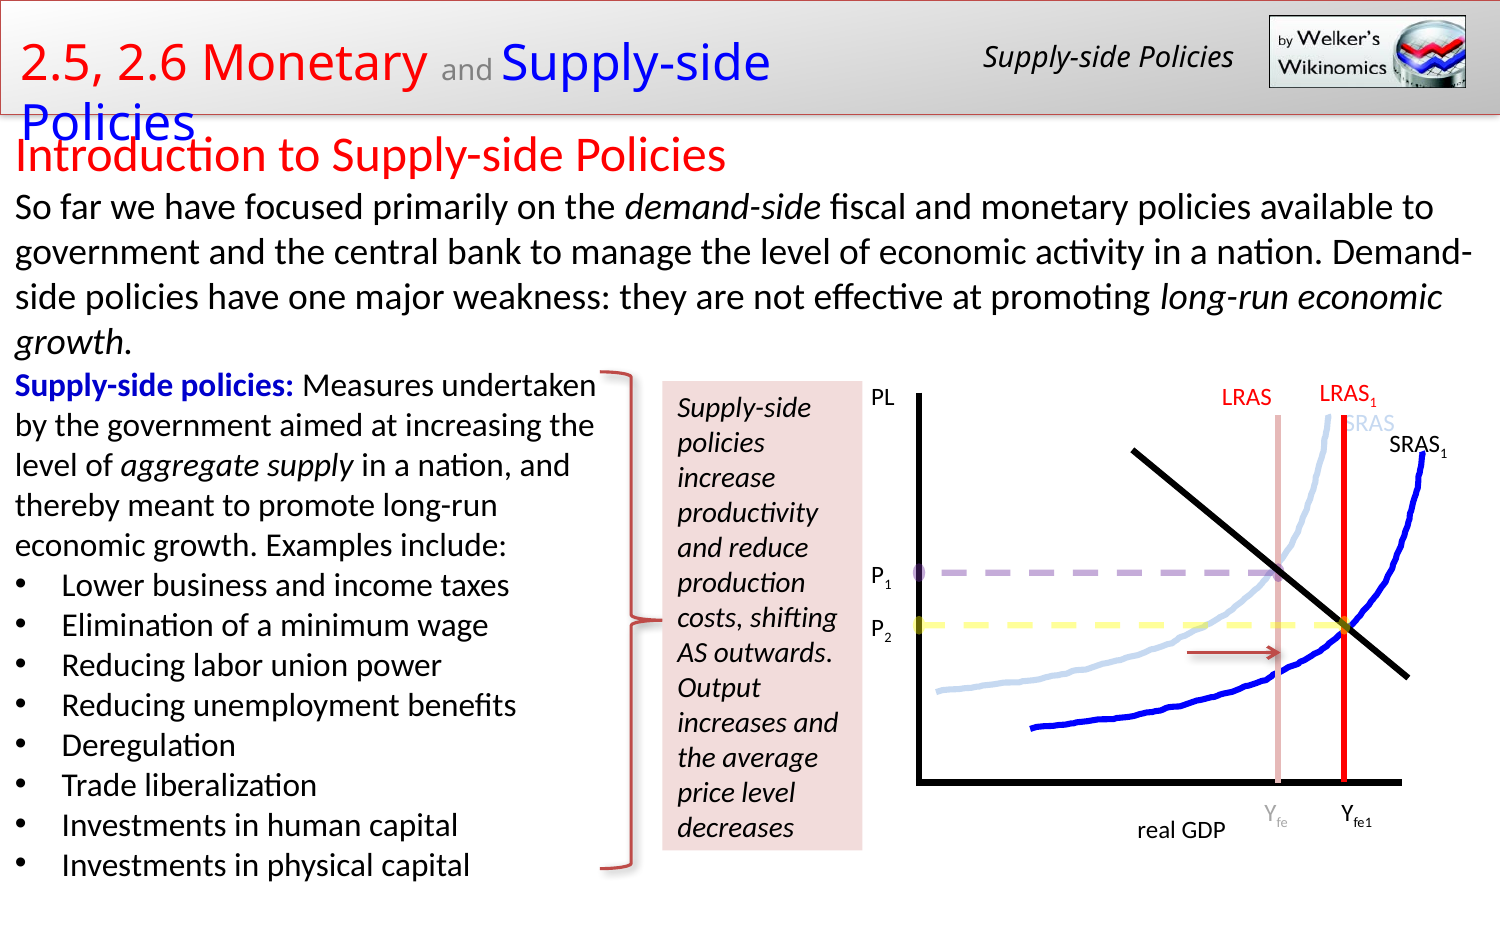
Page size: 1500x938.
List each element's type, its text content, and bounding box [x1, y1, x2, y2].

text_box Supply-side policies: Measures undertaken by the government aimed at increasing the level of aggregate supply in a nation, and thereby meant to promote long-run economic growth. Examples include: Lower business and income taxes Elimination of a minimum wage Reducing labor union power Reducing unemployment benefits Deregulation Trade liberalization Investments in human capital Investments in physical capital [0, 356, 638, 890]
text_box Supply-side policies increase productivity and reduce production costs, shifting AS outwards. Output increases and the average price level decreases [662, 381, 851, 851]
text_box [856, 368, 1500, 852]
text_box [599, 371, 662, 870]
text_box Introduction to Supply-side Policies So far we have focused primarily on the demand-side fiscal and monetary policies available to government and the central bank to manage the level of economic activity in a nation. Demand-side policies have one major weakness: they are not effective at promoting long-run economic growth. [0, 123, 1500, 370]
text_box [0, 0, 1500, 115]
